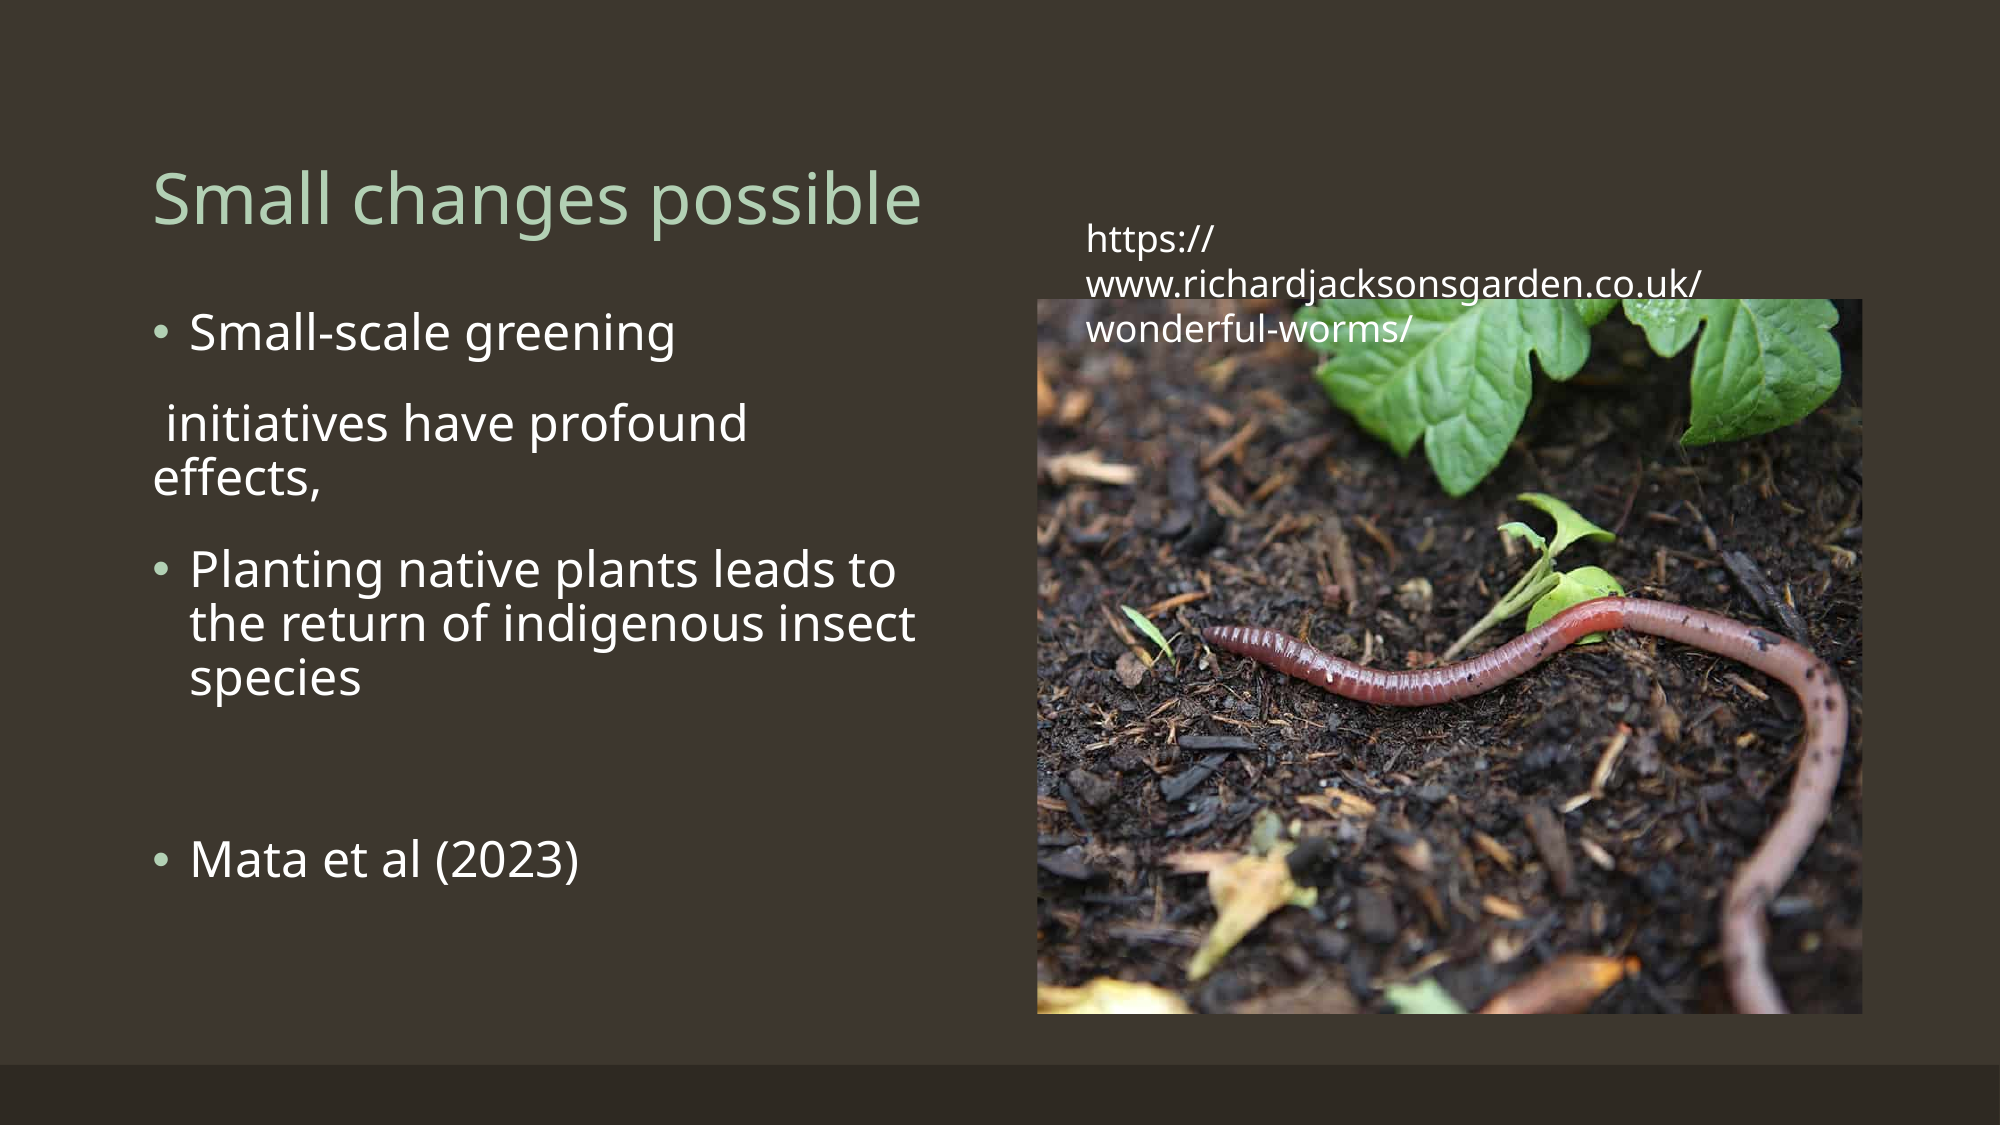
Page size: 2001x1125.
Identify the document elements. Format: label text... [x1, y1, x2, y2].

list Small-scale greening initiatives have profound effects, Planting native plants leads to the return of indigenous insect species Mata et al (2023) [137, 299, 963, 1014]
title Small changes possible [137, 59, 1863, 248]
picture [1037, 299, 1863, 1014]
text_box https://www.richardjacksonsgarden.co.uk/wonderful-worms/ [1070, 208, 1863, 299]
